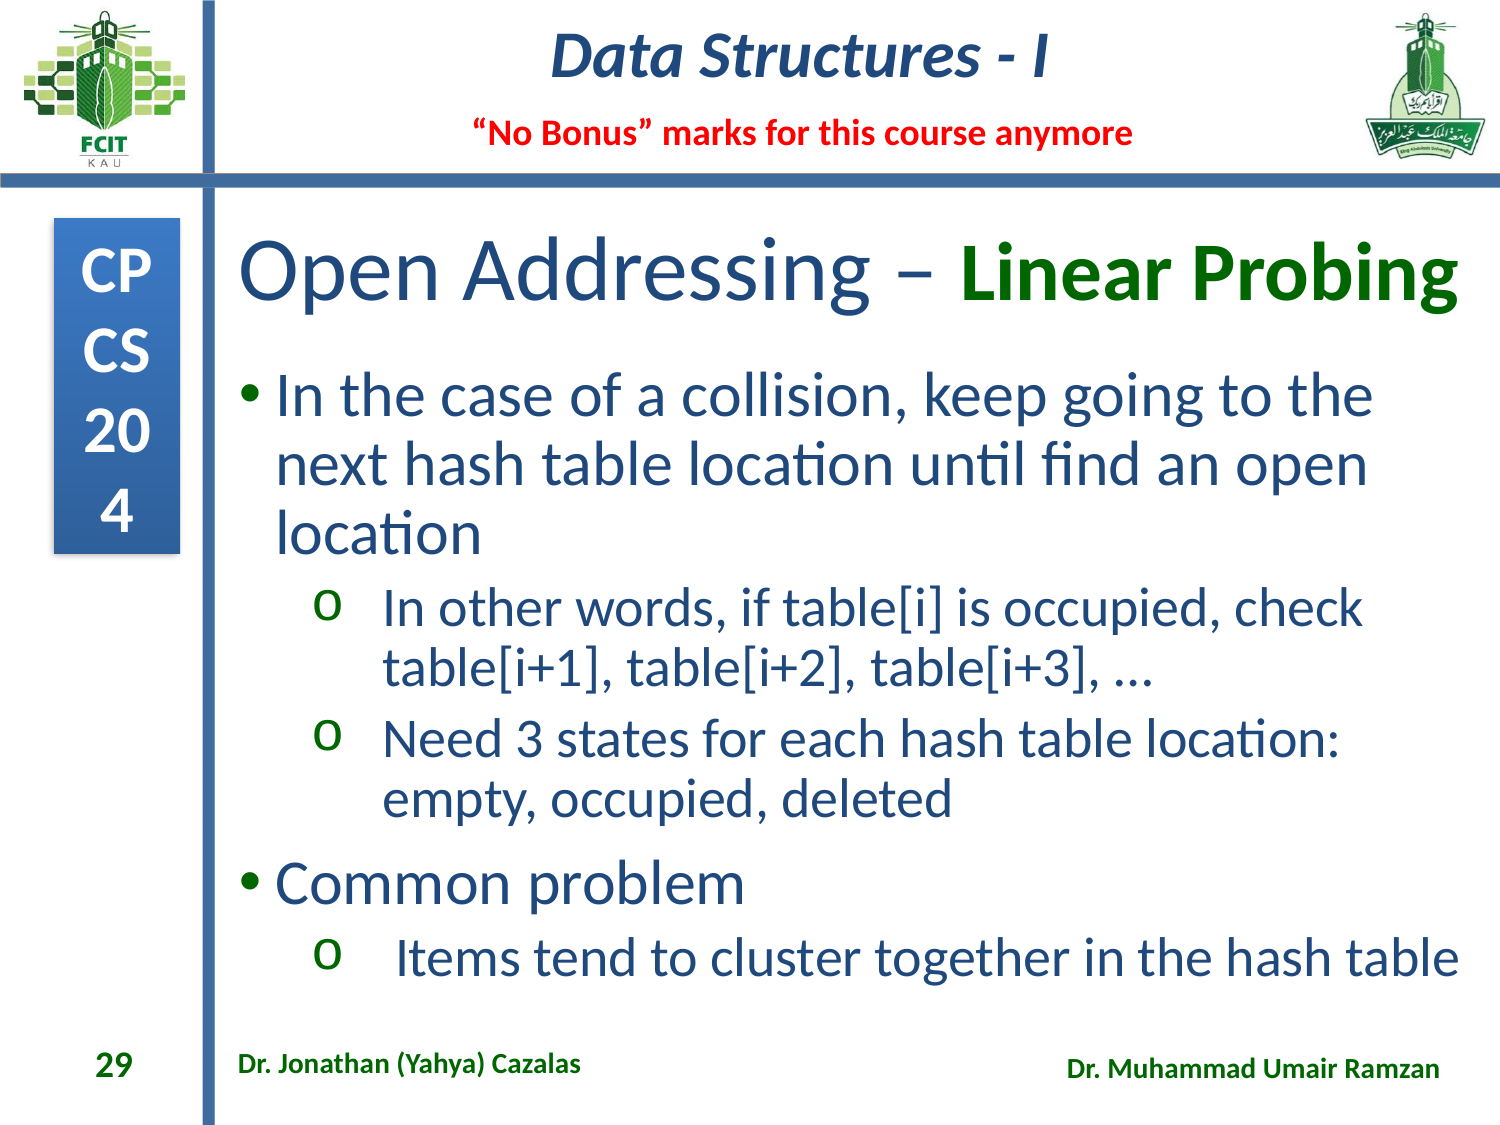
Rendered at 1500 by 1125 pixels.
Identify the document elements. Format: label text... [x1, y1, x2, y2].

picture [24, 6, 185, 167]
list In the case of a collision, keep going to the next hash table location until find an open location In other words, if table[i] is occupied, check table[i+1], table[i+2], table[i+3], … Need 3 states for each hash table location: empty, occupied, deleted Common problem Items tend to cluster together in the hash table [223, 353, 1484, 1014]
title Open Addressing – Linear Probing [223, 204, 1484, 337]
picture [1361, 11, 1487, 162]
slide_number 29 [35, 1032, 193, 1092]
